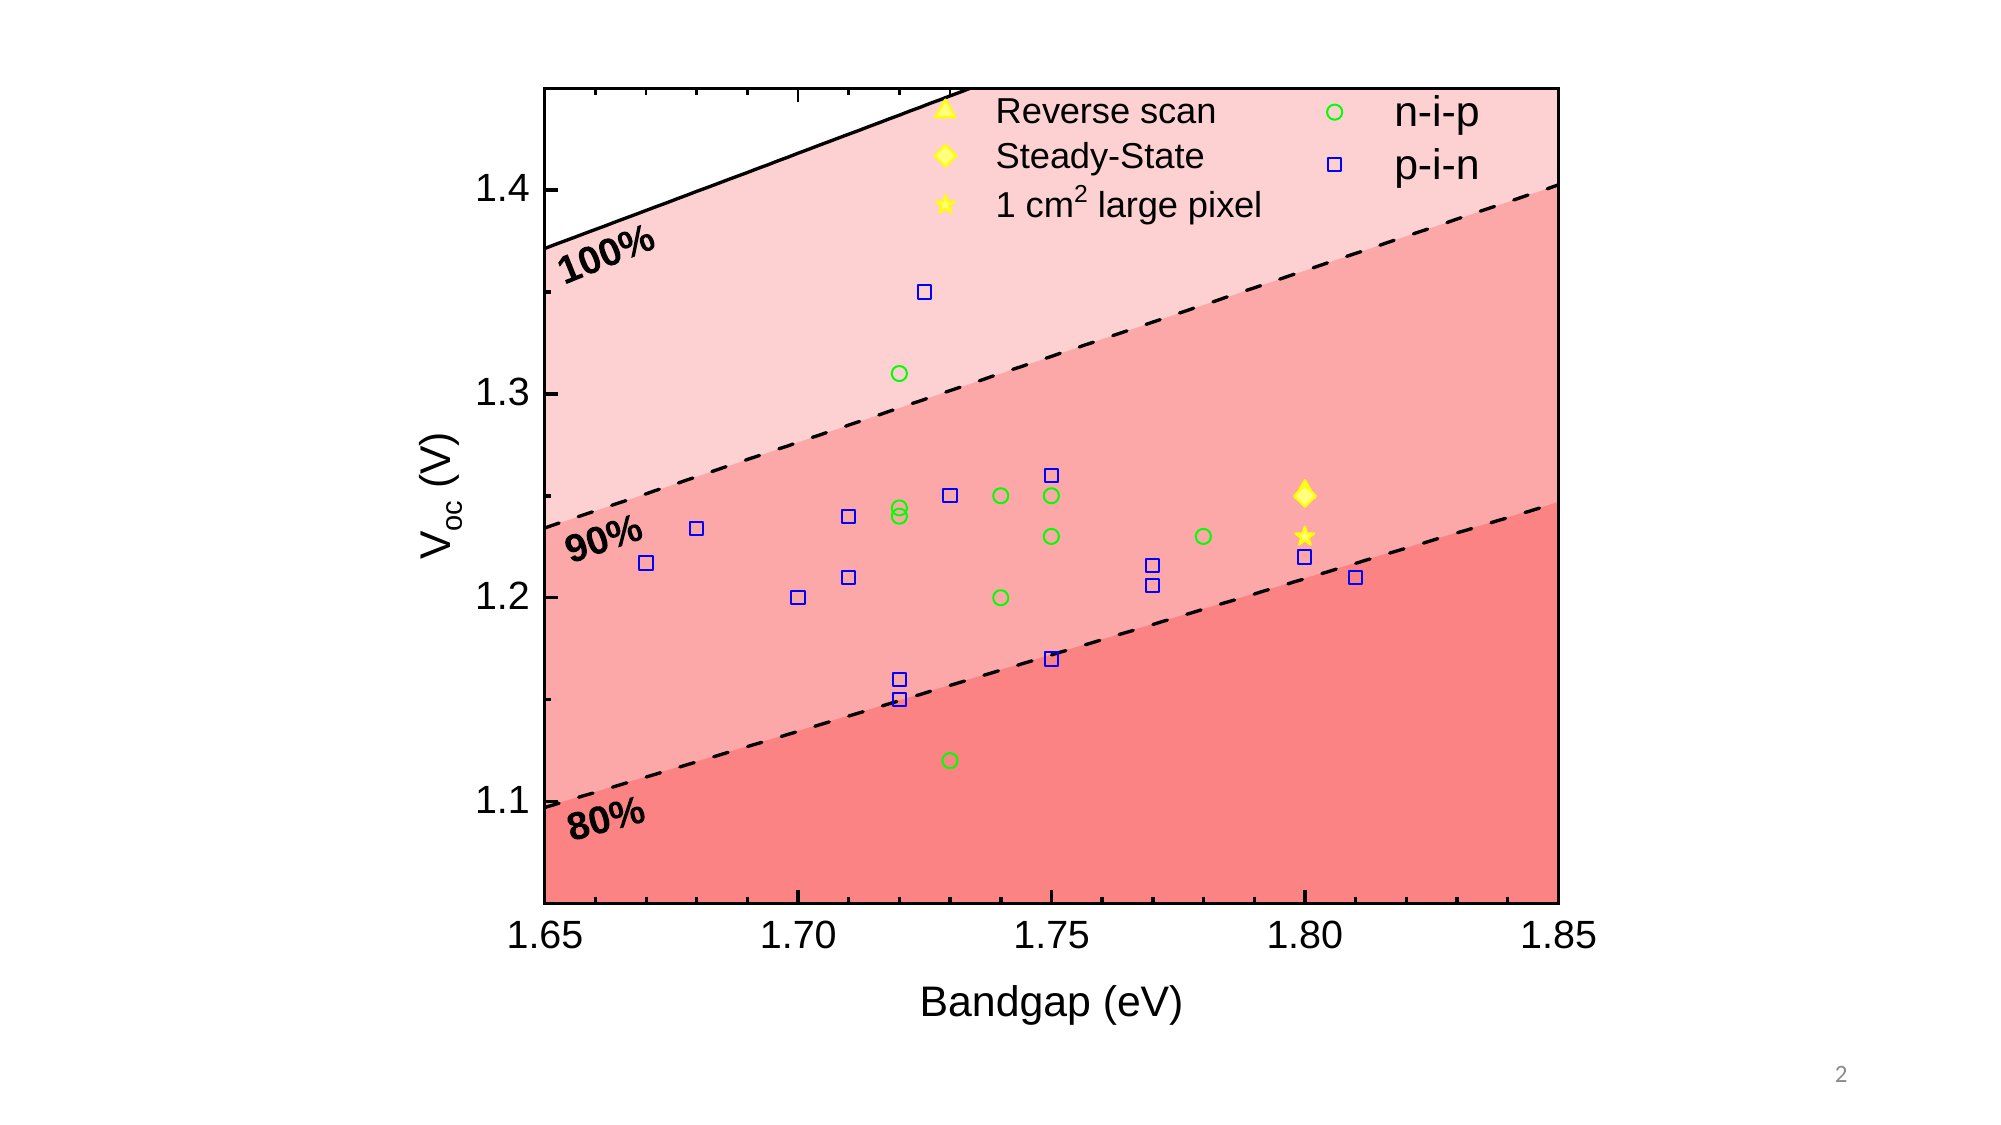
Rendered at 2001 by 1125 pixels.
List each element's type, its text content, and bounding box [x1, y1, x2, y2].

slide_number 2 [1412, 1042, 1863, 1103]
picture [366, 78, 1634, 1047]
